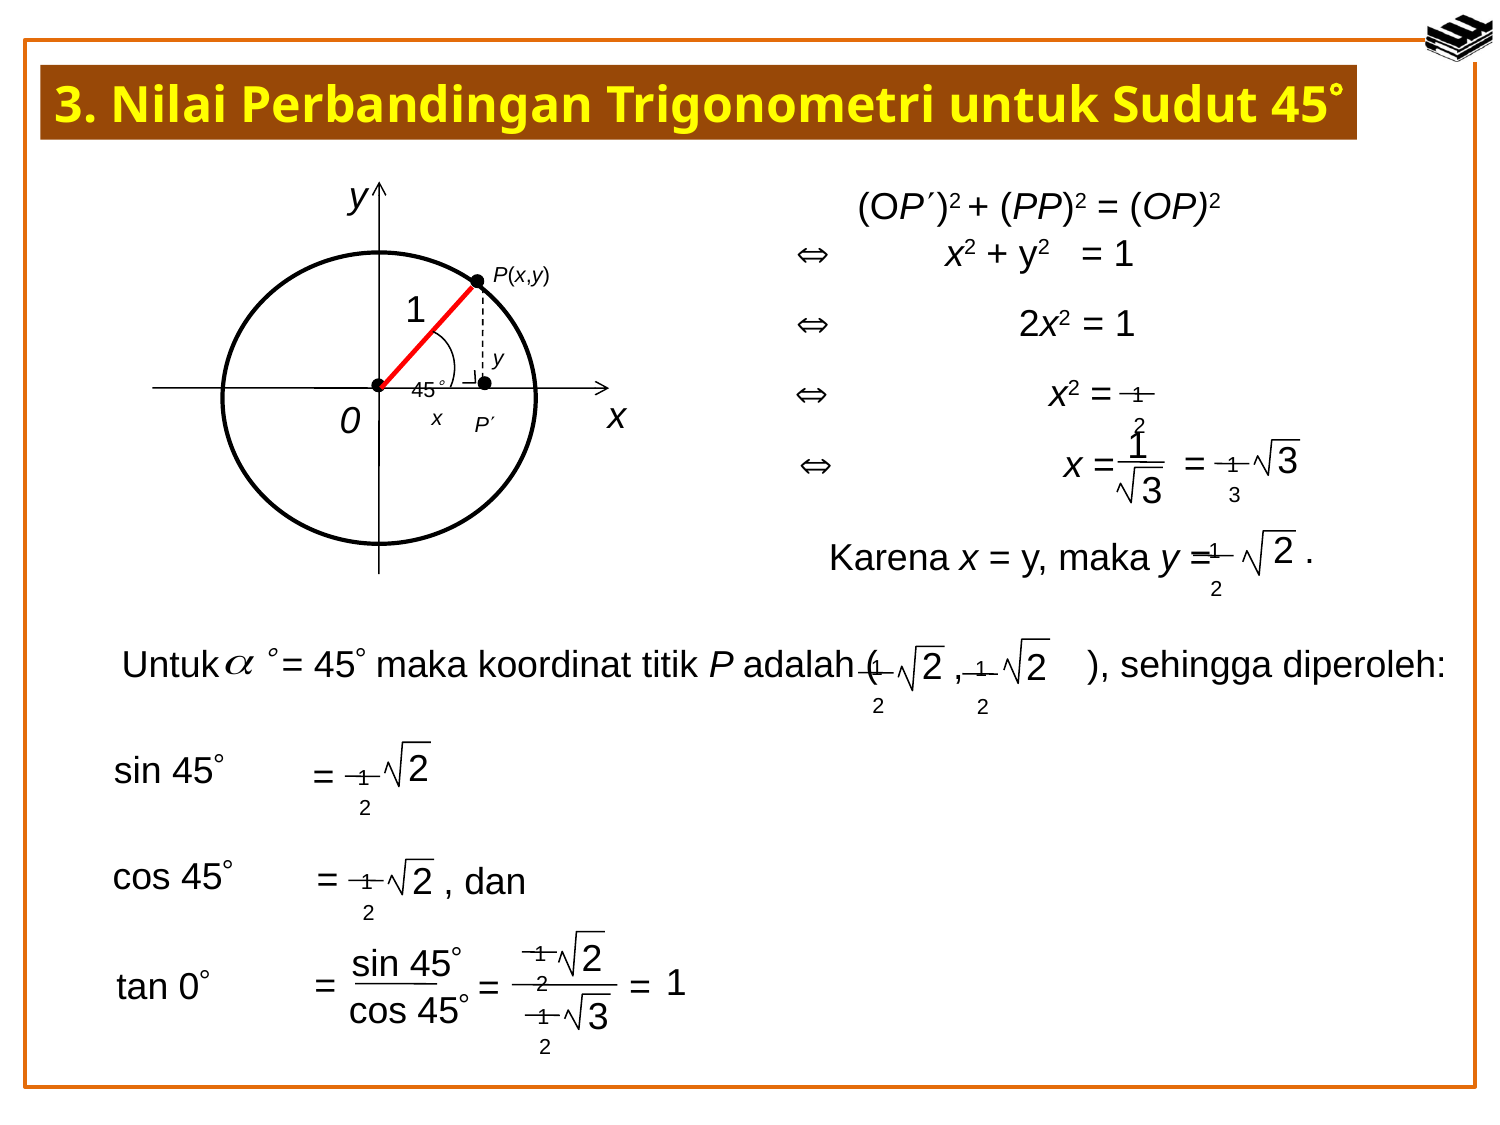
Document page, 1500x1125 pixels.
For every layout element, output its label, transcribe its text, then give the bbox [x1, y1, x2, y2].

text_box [93, 632, 1476, 739]
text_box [776, 174, 1325, 517]
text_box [152, 163, 645, 575]
picture [1425, 11, 1493, 62]
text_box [773, 518, 1337, 621]
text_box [93, 746, 824, 1067]
text_box 3. Nilai Perbandingan Trigonometri untuk Sudut 45 [40, 64, 1357, 140]
